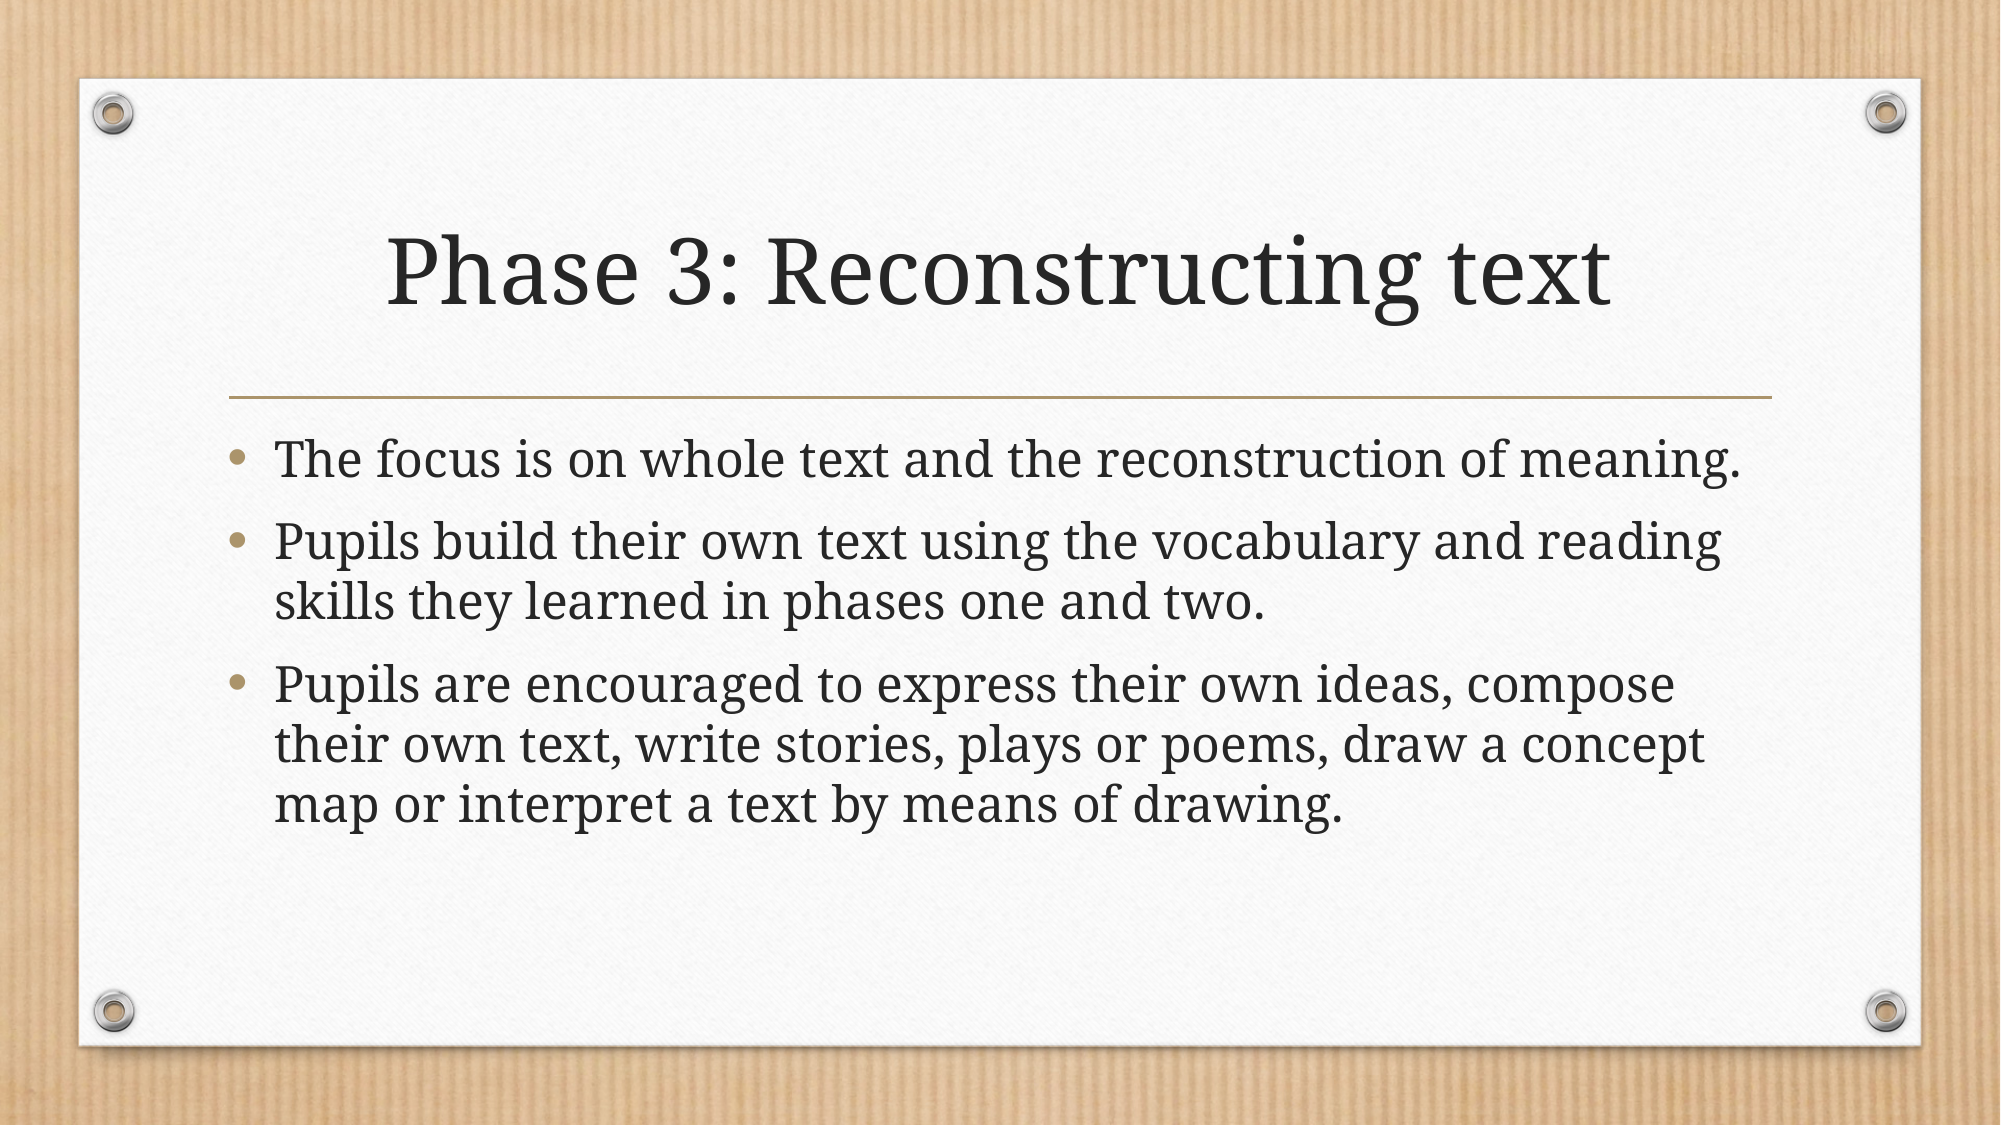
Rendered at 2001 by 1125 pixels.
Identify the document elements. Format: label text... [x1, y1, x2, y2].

picture [0, 0, 2001, 1125]
title Phase 3: Reconstructing text [212, 161, 1788, 375]
list The focus is on whole text and the reconstruction of meaning. Pupils build their own text using the vocabulary and reading skills they learned in phases one and two. Pupils are encouraged to express their own ideas, compose their own text, write stories, plays or poems, draw a concept map or interpret a text by means of drawing. [212, 419, 1788, 964]
